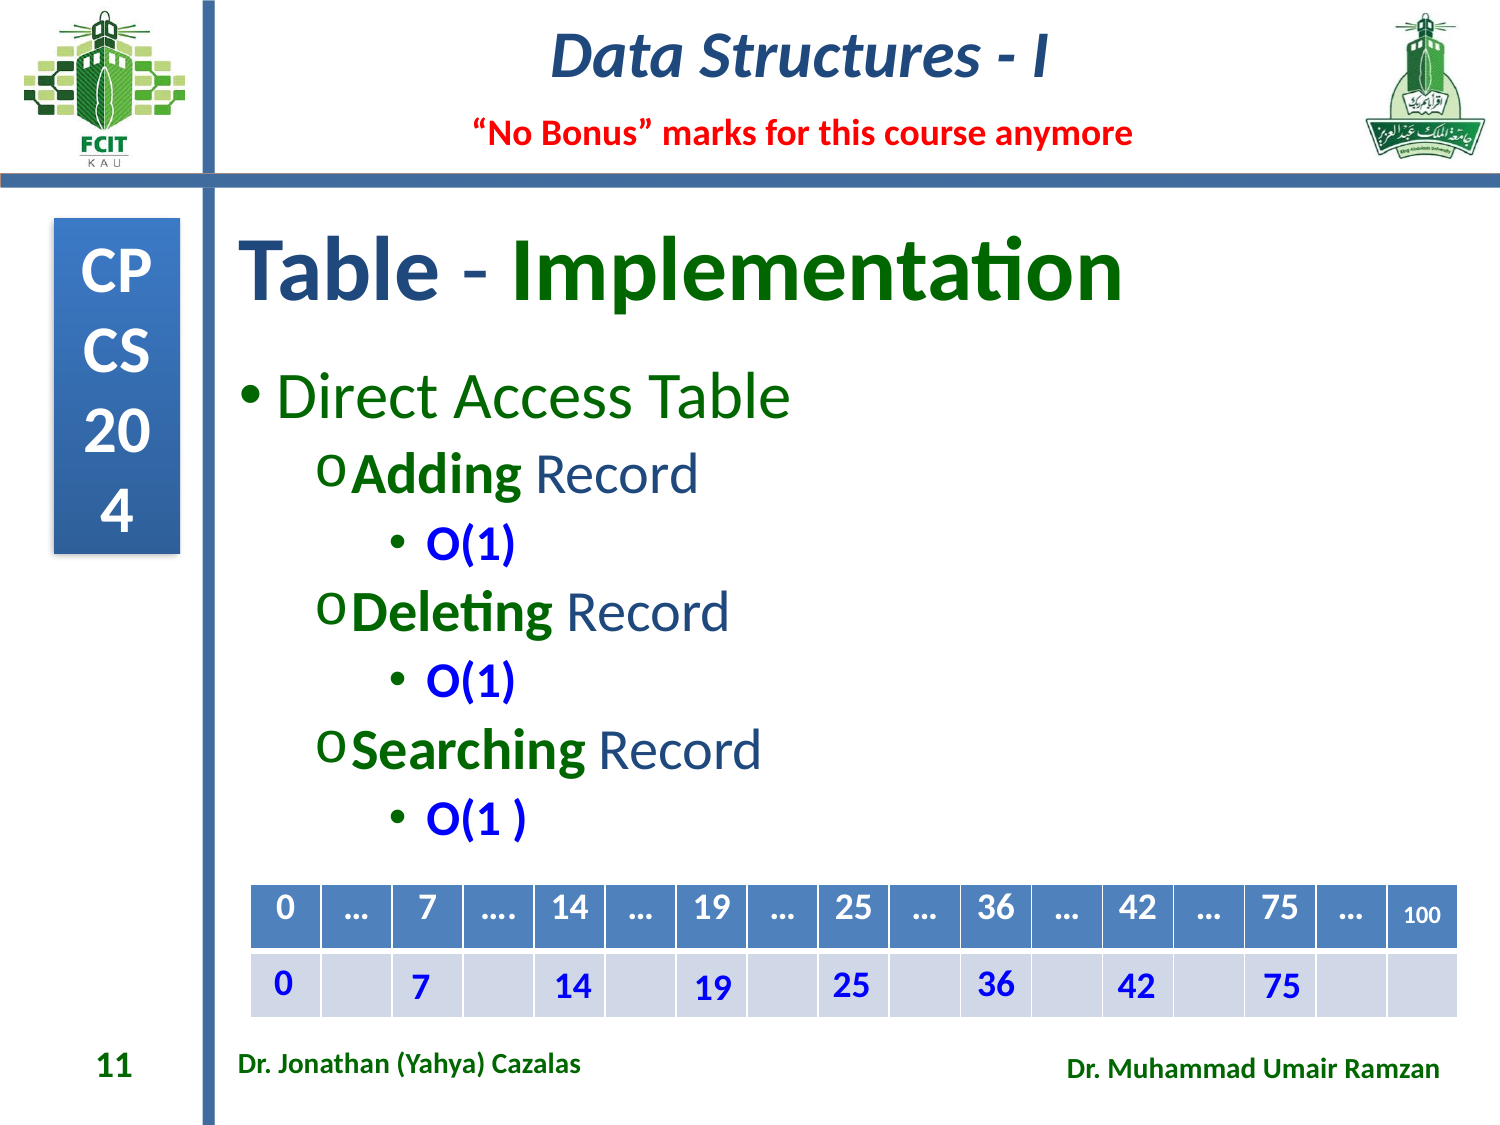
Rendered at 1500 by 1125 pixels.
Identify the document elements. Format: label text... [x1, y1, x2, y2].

table_cell [1174, 954, 1244, 1017]
table_header 42 [1103, 885, 1173, 948]
table_cell [1103, 954, 1173, 1017]
table_cell [890, 954, 960, 1017]
table_header … [322, 885, 391, 948]
table_header 100 [1388, 885, 1457, 948]
table_cell [393, 954, 462, 1017]
table_header 36 [961, 885, 1031, 948]
text_box 25 [816, 952, 887, 1013]
table_header … [606, 885, 675, 948]
table_cell [961, 1012, 1031, 1017]
table_header 7 [393, 885, 462, 948]
table_header … [1032, 885, 1102, 948]
table_header … [748, 885, 817, 948]
table_header 19 [677, 885, 746, 948]
text_box 42 [1101, 954, 1172, 1014]
picture [1361, 11, 1487, 162]
table_cell [1388, 954, 1457, 1017]
table_cell [606, 954, 675, 1017]
list Direct Access Table Adding Record O(1) Deleting Record O(1) Searching Record O(1 ) [223, 353, 1478, 1025]
picture [24, 6, 185, 167]
table_header …. [464, 885, 533, 948]
table_cell [322, 954, 391, 1017]
table_header 25 [819, 885, 888, 948]
table_header 0 [251, 885, 320, 948]
table_cell [819, 954, 888, 1017]
text_box 0 [259, 951, 313, 1011]
table_cell [1032, 954, 1102, 1017]
table_header … [1317, 885, 1386, 948]
text_box 36 [961, 952, 1031, 1012]
table_header … [1174, 885, 1244, 948]
table_cell [748, 954, 817, 1017]
table_header 75 [1245, 885, 1315, 948]
table_cell [535, 954, 604, 1017]
text_box 19 [677, 955, 748, 1016]
table_cell [251, 954, 320, 1017]
text_box 75 [1247, 954, 1317, 1014]
table_cell [464, 954, 533, 1017]
text_box 14 [538, 954, 608, 1014]
slide_number 11 [35, 1032, 193, 1092]
table_cell [1245, 954, 1315, 1017]
table_header 14 [535, 885, 604, 948]
text_box 7 [396, 954, 450, 1015]
table_cell [1317, 954, 1386, 1017]
table_header … [890, 885, 960, 948]
title Table - Implementation [223, 204, 1484, 337]
